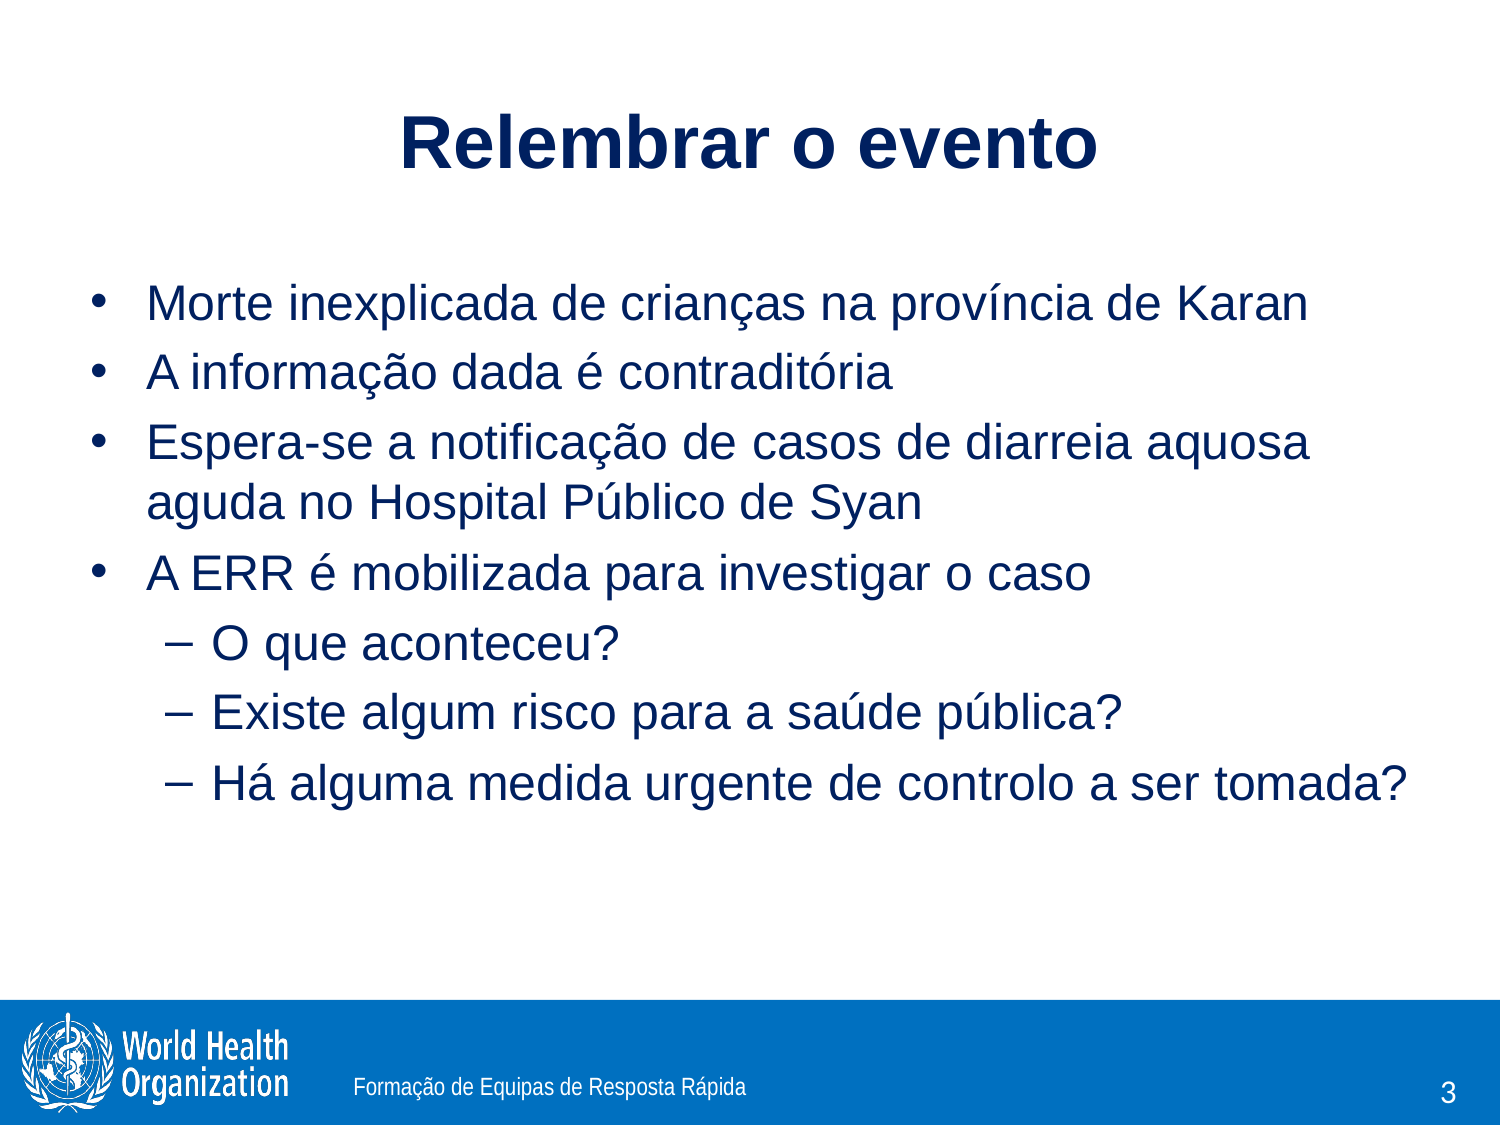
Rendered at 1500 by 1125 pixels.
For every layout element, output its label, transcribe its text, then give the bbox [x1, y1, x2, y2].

title Relembrar o evento [75, 45, 1425, 233]
list Morte inexplicada de crianças na província de Karan A informação dada é contraditória Espera-se a notificação de casos de diarreia aquosa aguda no Hospital Público de Syan A ERR é mobilizada para investigar o caso O que aconteceu? Existe algum risco para a saúde pública? Há alguma medida urgente de controlo a ser tomada? [75, 262, 1425, 1005]
picture [21, 1012, 288, 1113]
